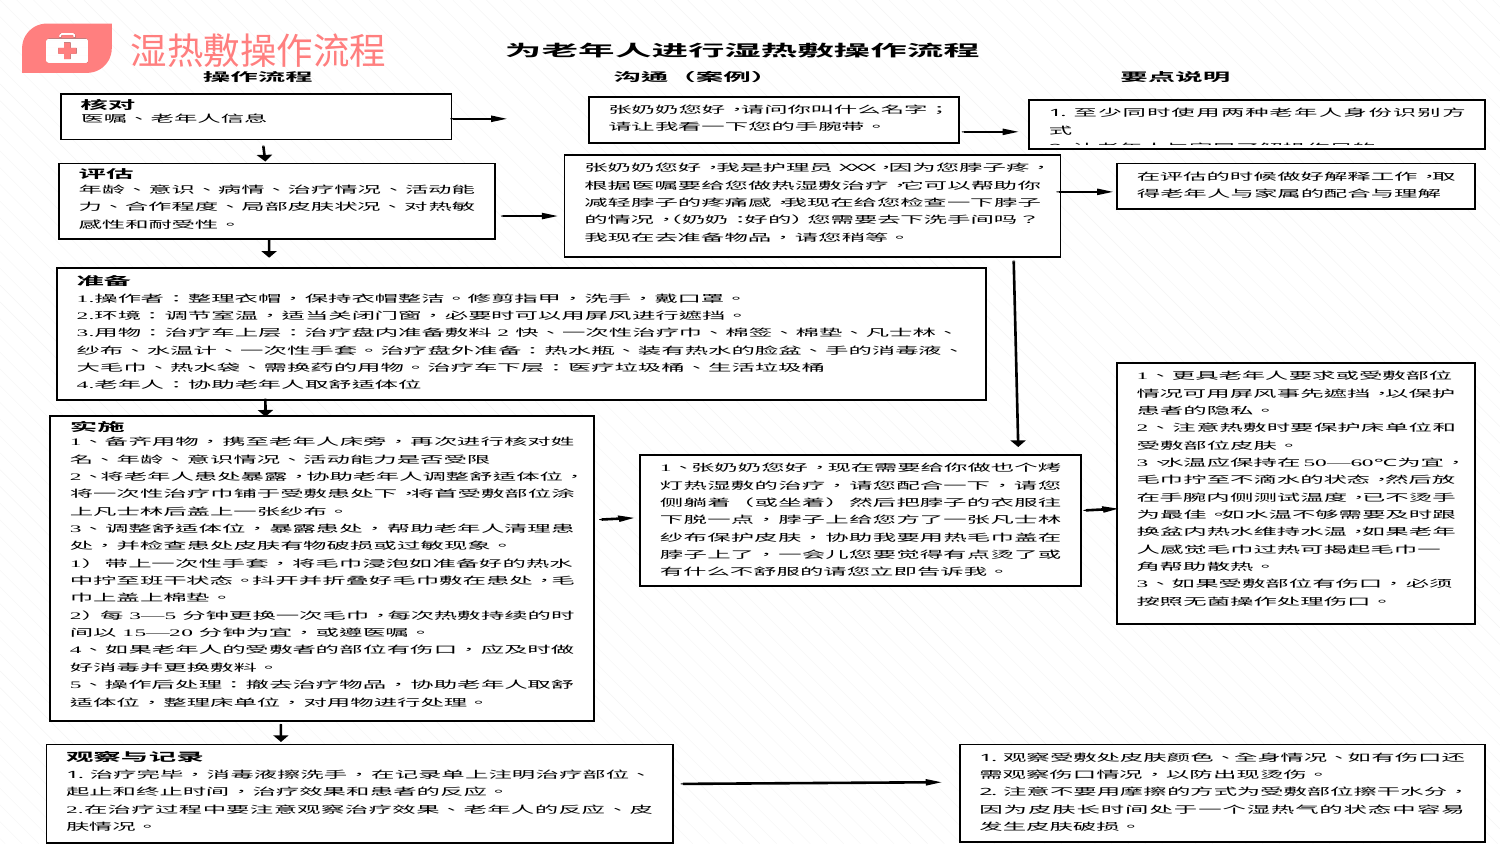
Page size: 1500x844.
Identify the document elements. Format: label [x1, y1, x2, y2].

text_box [21, 20, 767, 81]
text_box [45, 33, 1488, 844]
